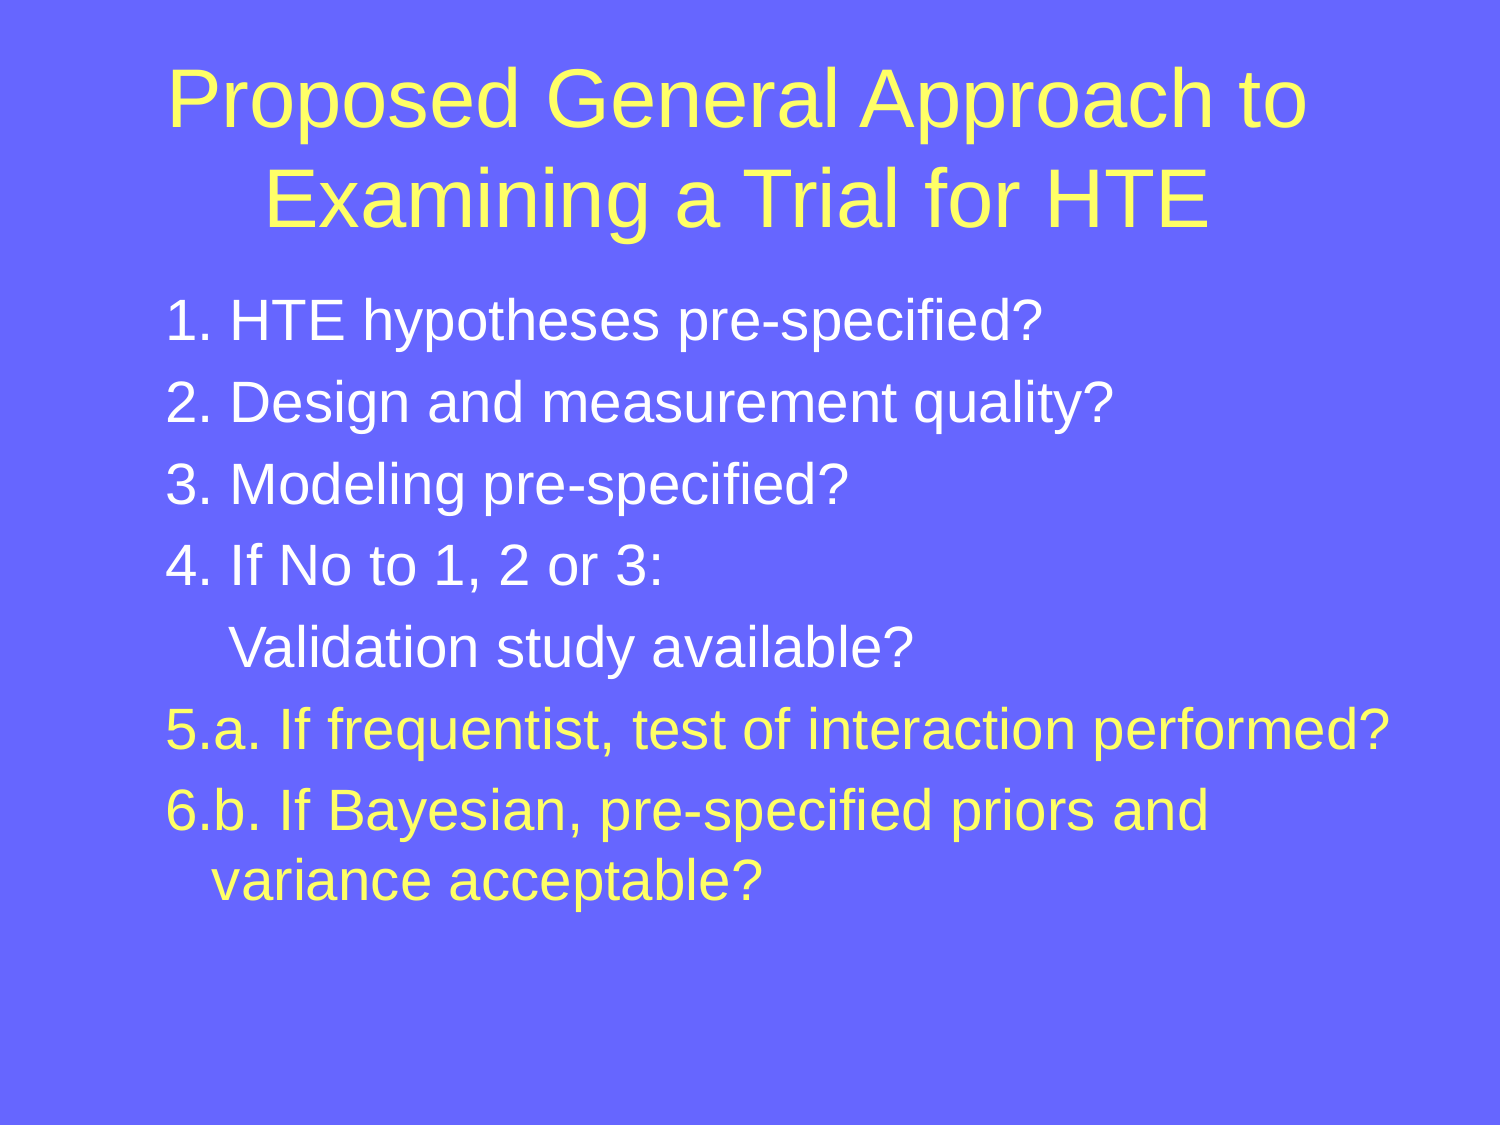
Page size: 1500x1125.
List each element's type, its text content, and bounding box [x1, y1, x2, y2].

title Proposed General Approach to Examining a Trial for HTE [62, 49, 1413, 238]
list 1. HTE hypotheses pre-specified? 2. Design and measurement quality? 3. Modeling pre-specified? 4. If No to 1, 2 or 3: Validation study available? 5.a. If frequentist, test of interaction performed? 6.b. If Bayesian, pre-specified priors and variance acceptable? [74, 274, 1426, 1101]
